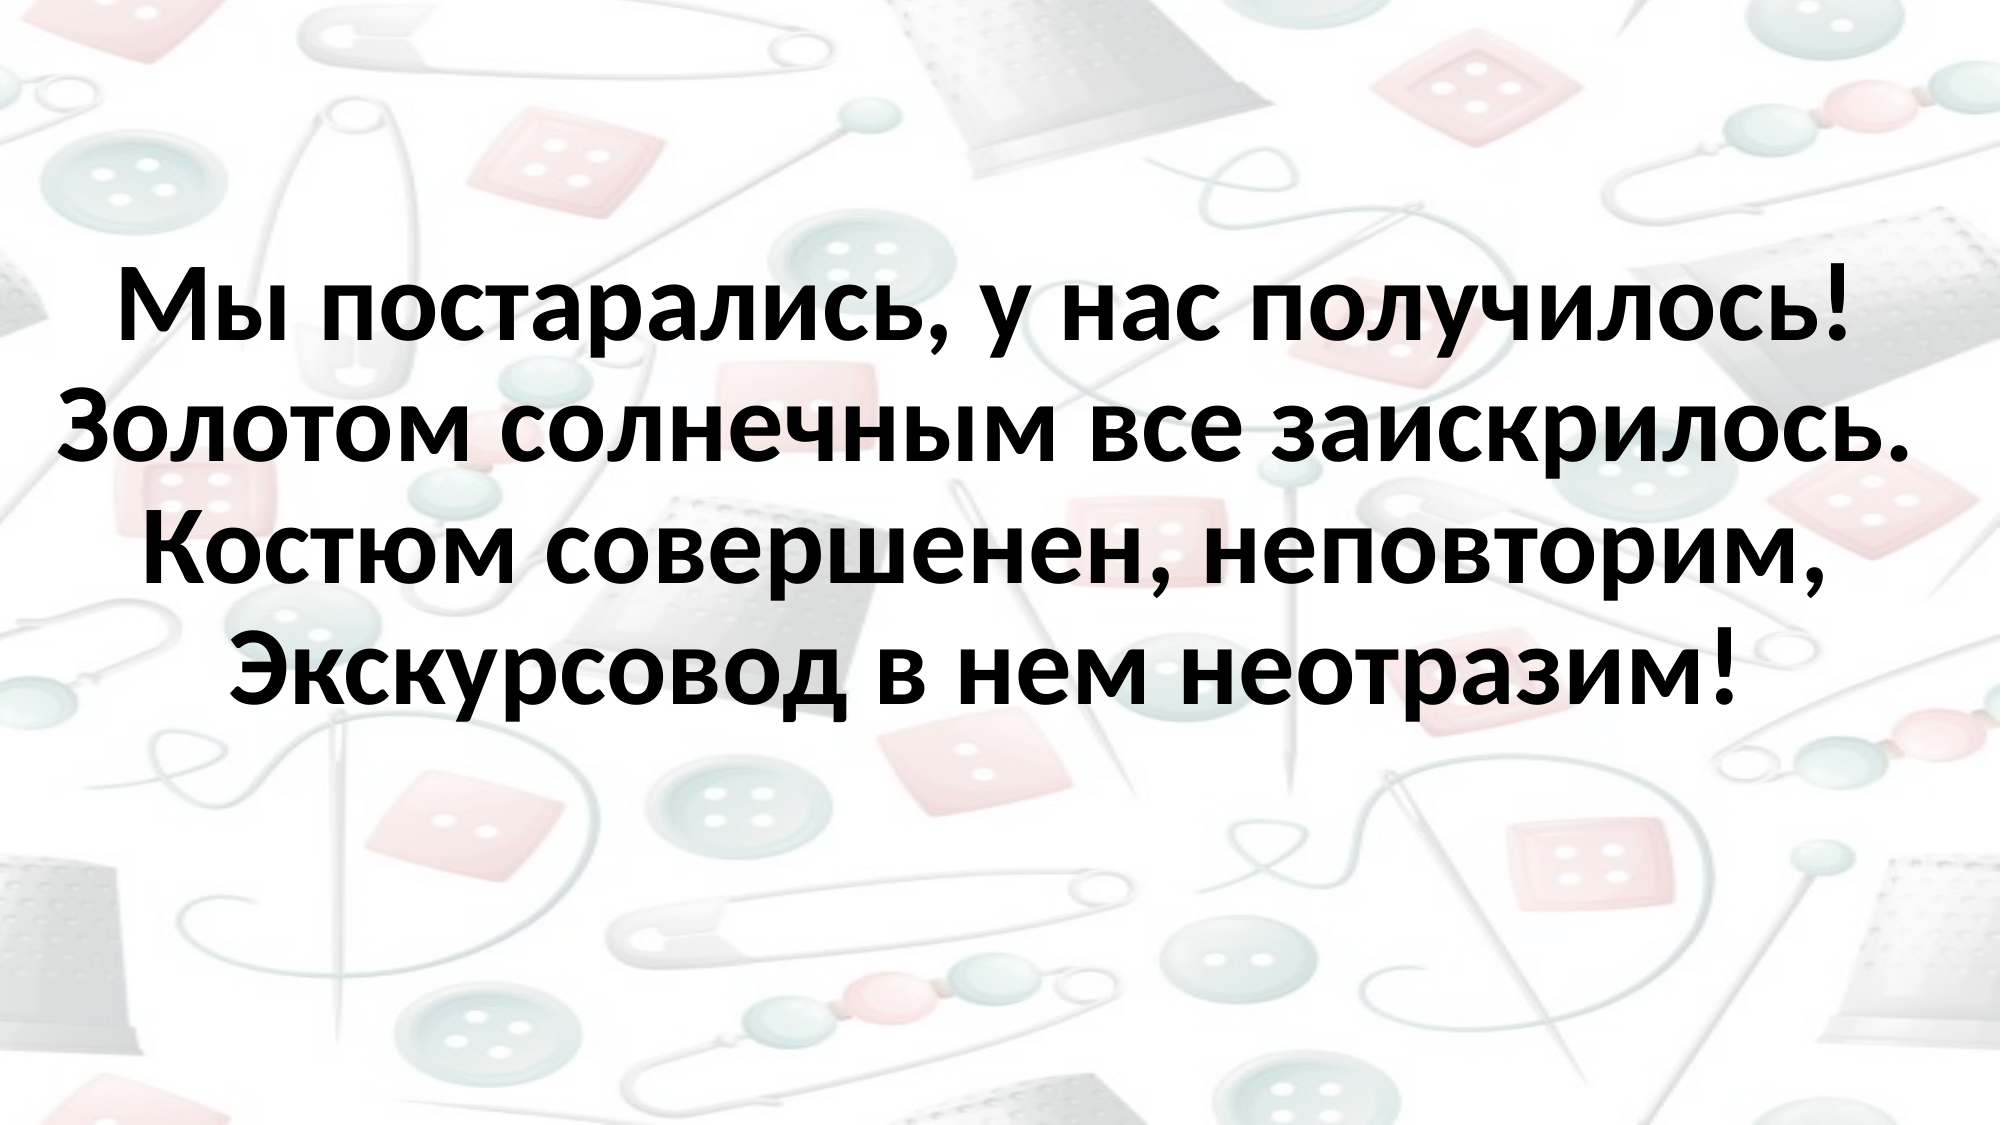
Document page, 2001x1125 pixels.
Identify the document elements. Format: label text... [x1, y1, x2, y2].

title Мы постарались, у нас получилось! Золотом солнечным все заискрилось. Костюм совершенен, неповторим, Экскурсовод в нем неотразим! [28, 59, 1944, 1048]
